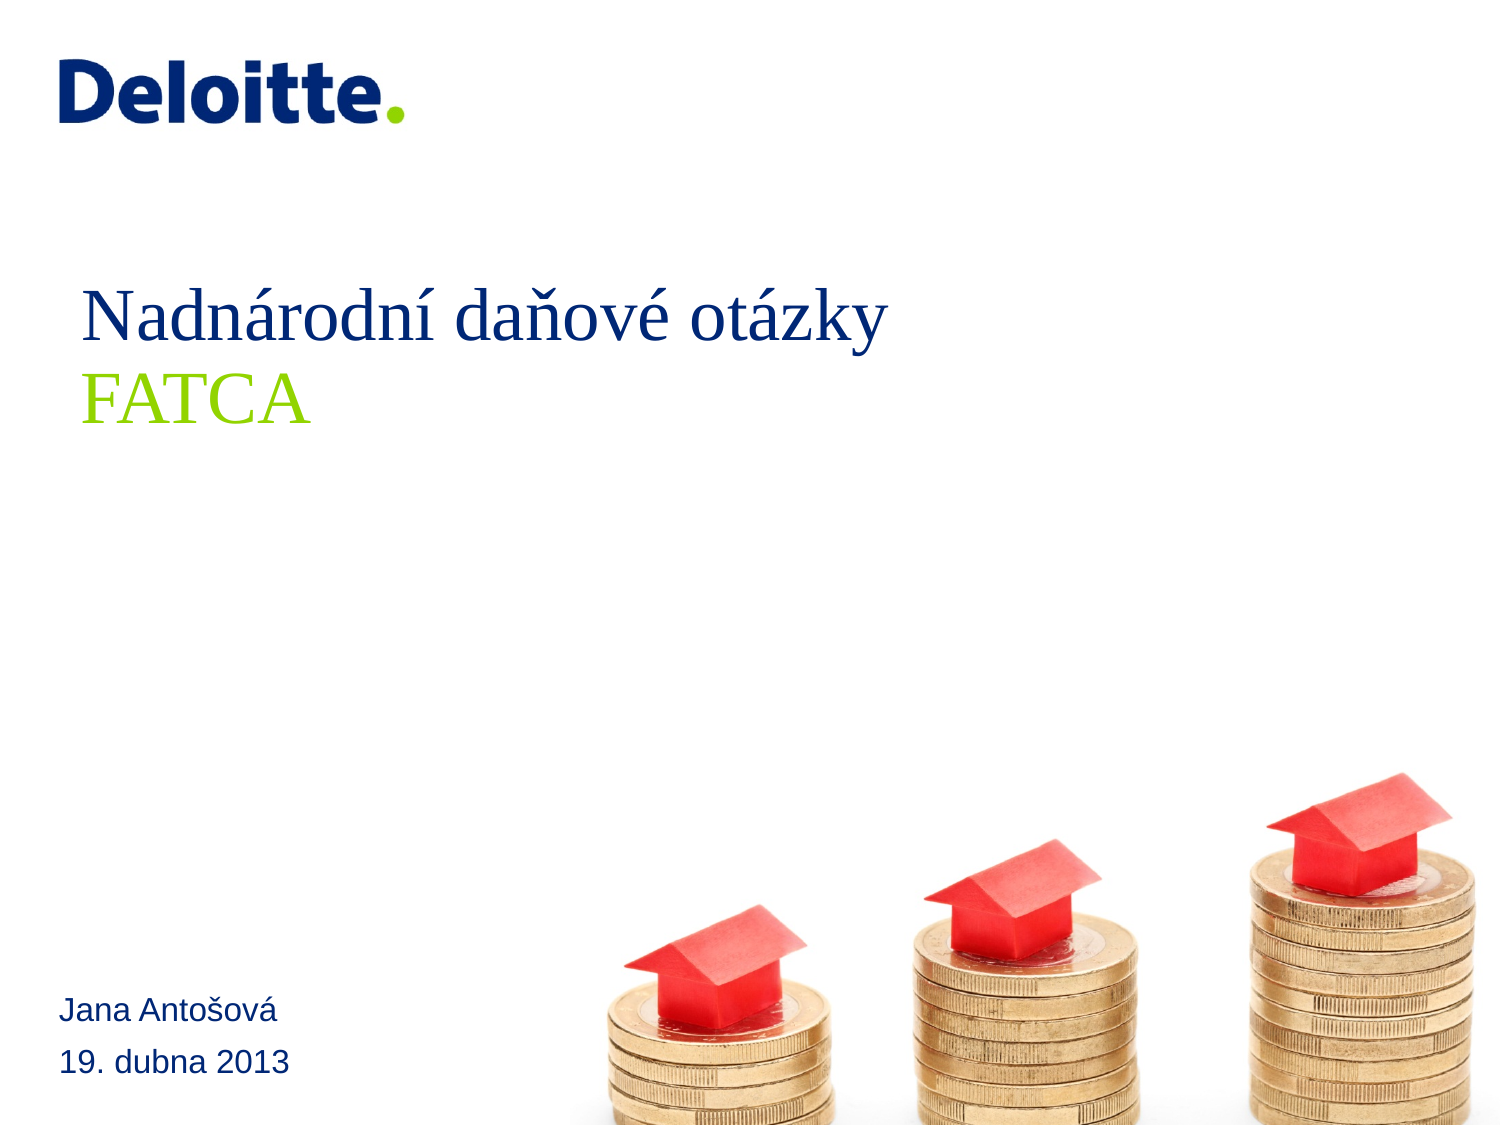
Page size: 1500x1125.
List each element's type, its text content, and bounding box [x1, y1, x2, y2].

picture [34, 48, 420, 137]
list FATCA [79, 347, 1428, 620]
picture [570, 700, 1500, 1125]
title Nadnárodní daňové otázky [81, 265, 960, 347]
subtitle Jana Antošová 19. dubna 2013 [58, 987, 565, 1089]
